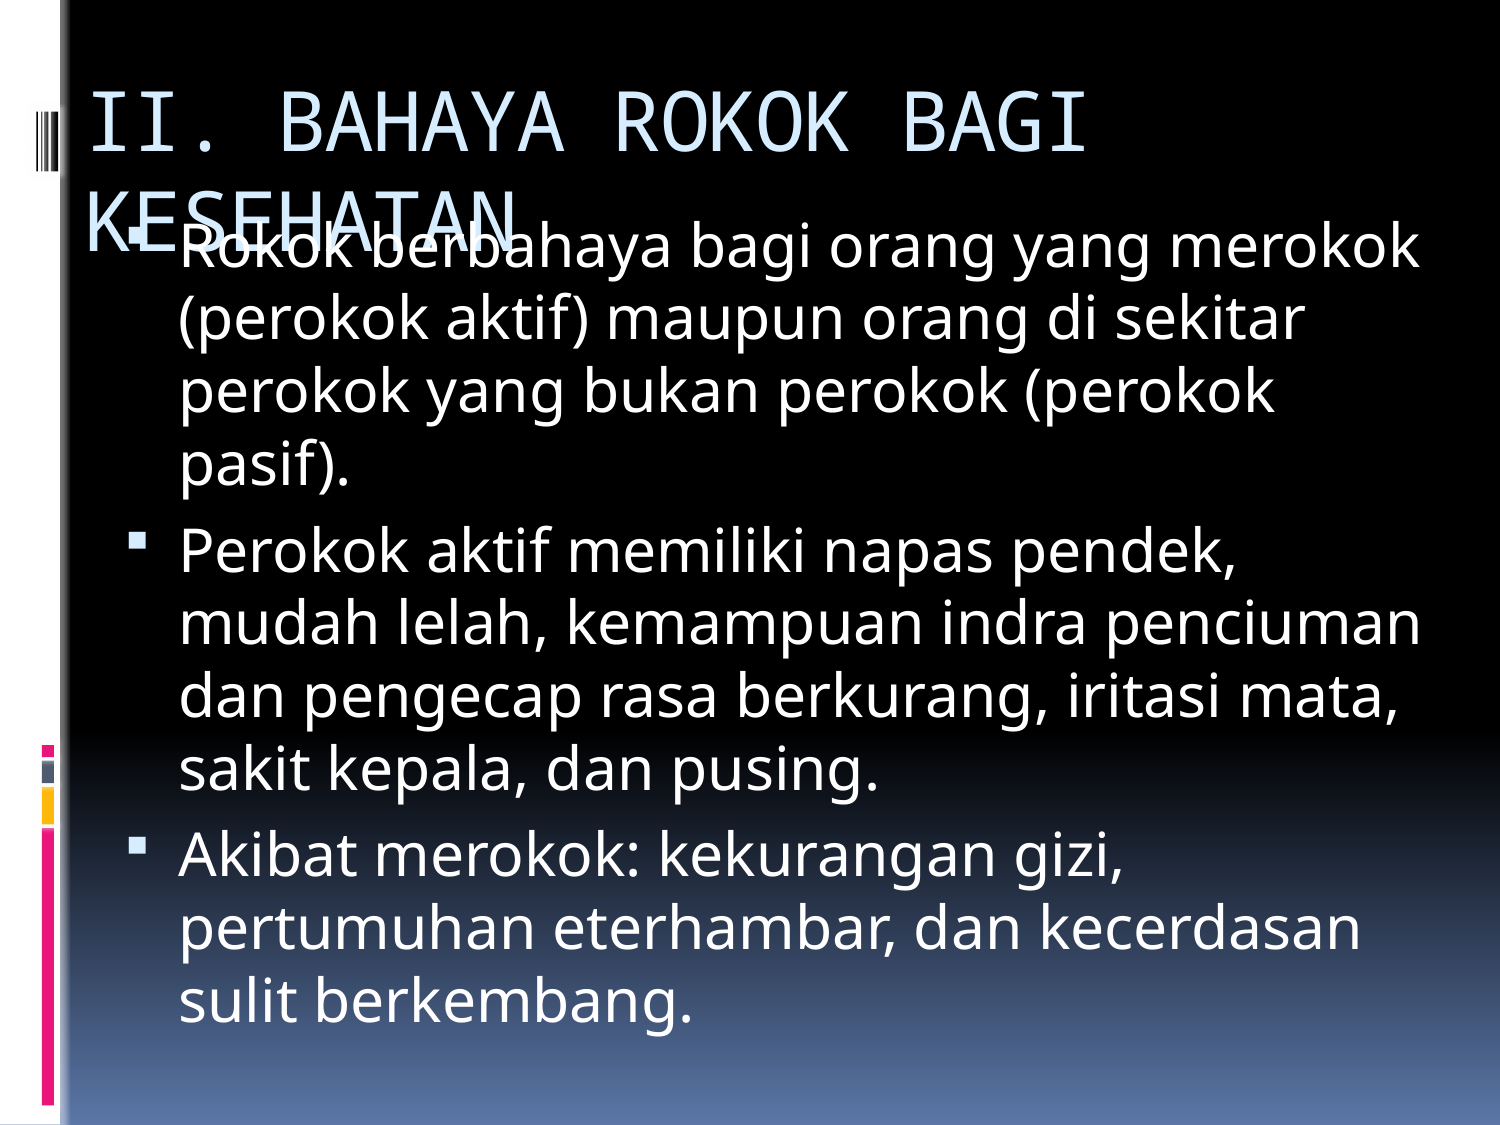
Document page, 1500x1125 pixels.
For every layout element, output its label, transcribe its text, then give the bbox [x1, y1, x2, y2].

title II. BAHAYA ROKOK BAGI KESEHATAN [70, 60, 1500, 211]
list Rokok berbahaya bagi orang yang merokok (perokok aktif) maupun orang di sekitar perokok yang bukan perokok (perokok pasif). Perokok aktif memiliki napas pendek, mudah lelah, kemampuan indra penciuman dan pengecap rasa berkurang, iritasi mata, sakit kepala, dan pusing. Akibat merokok: kekurangan gizi, pertumuhan eterhambar, dan kecerdasan sulit berkembang. [98, 199, 1454, 1043]
